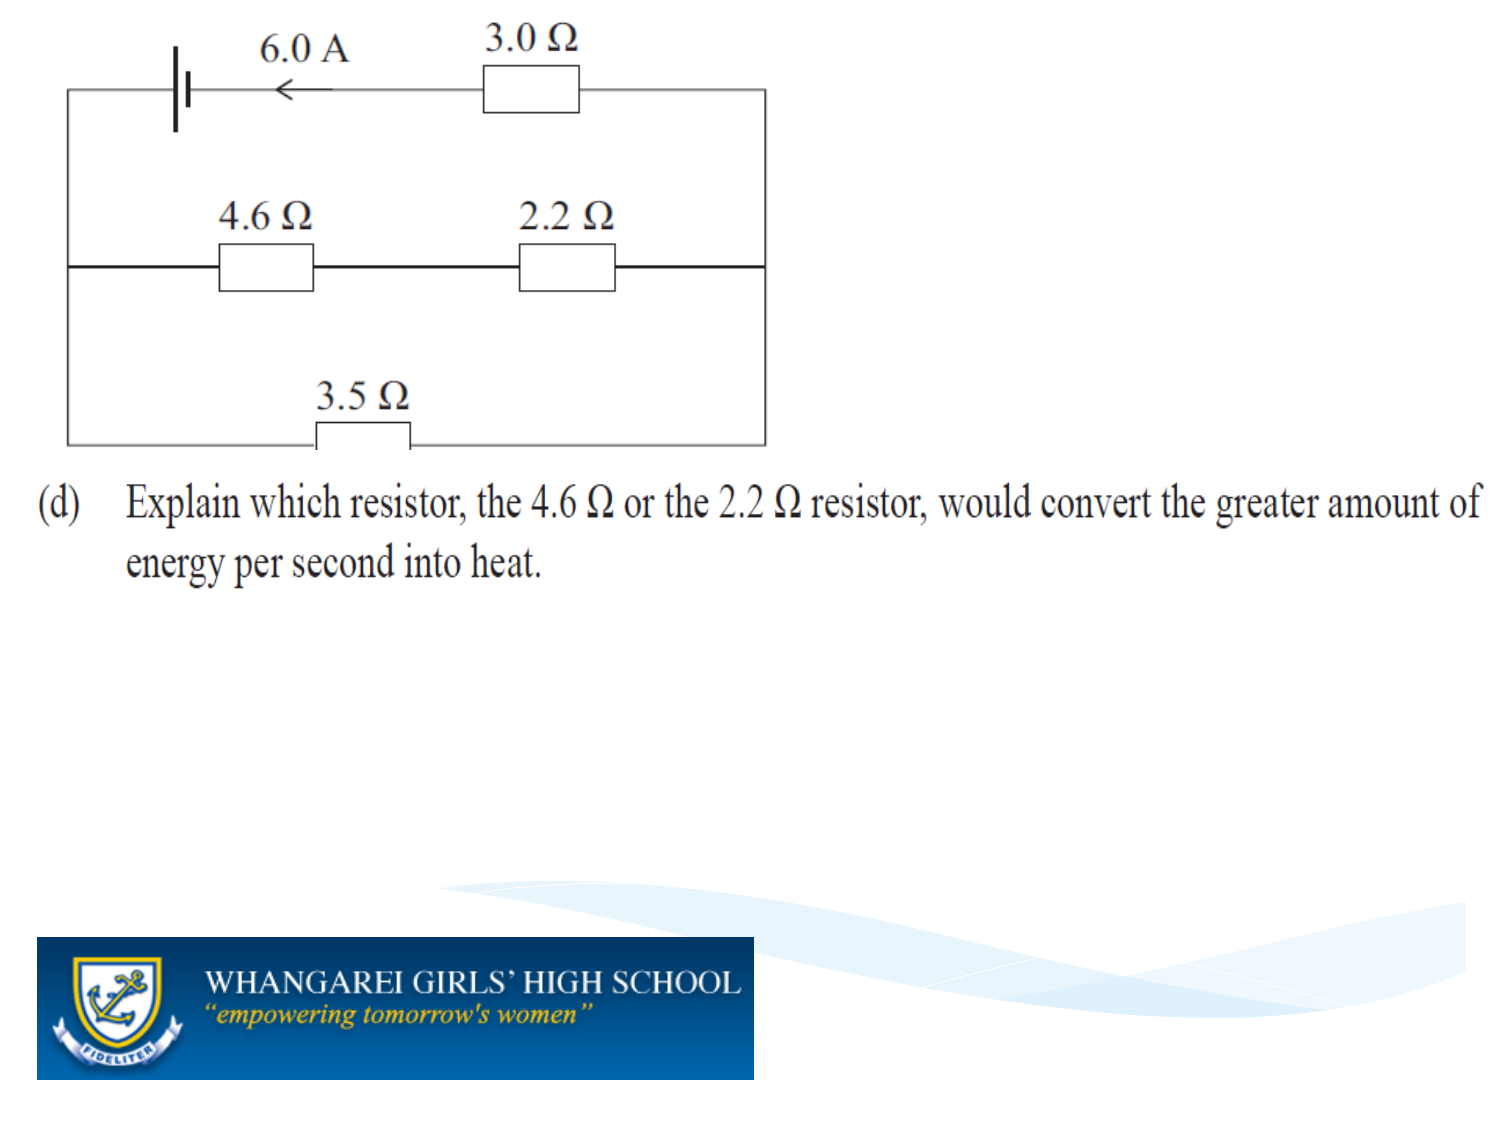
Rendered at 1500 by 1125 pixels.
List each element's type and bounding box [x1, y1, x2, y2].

picture [37, 937, 754, 1080]
picture [0, 0, 1500, 675]
